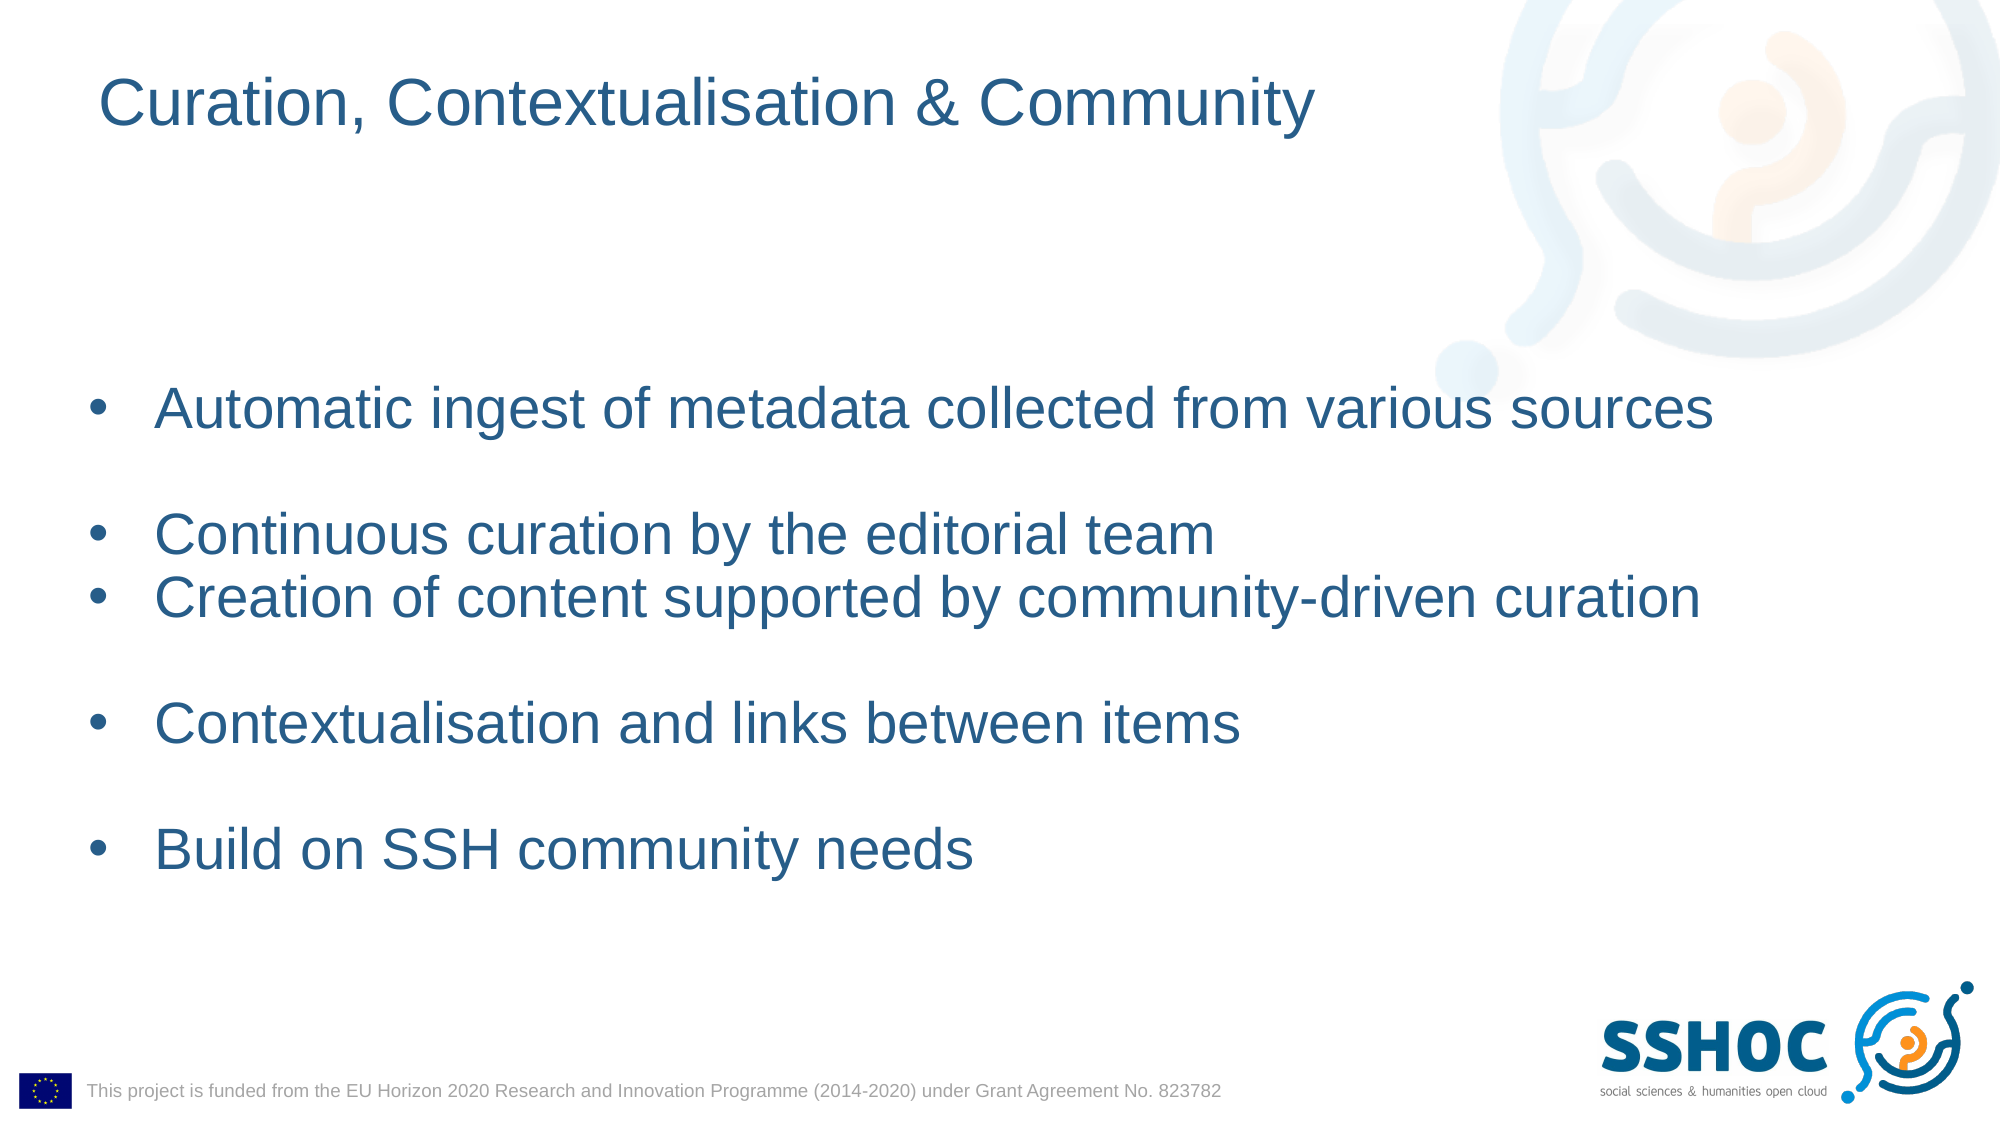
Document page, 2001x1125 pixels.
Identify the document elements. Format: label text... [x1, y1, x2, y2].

picture [19, 1073, 72, 1109]
title Curation, Contextualisation & Community [64, 59, 1863, 288]
picture [1597, 965, 2001, 1118]
list Automatic ingest of metadata collected from various sources Continuous curation by the editorial team Creation of content supported by community-driven curation Contextualisation and links between items Build on SSH community needs [64, 301, 1863, 1015]
